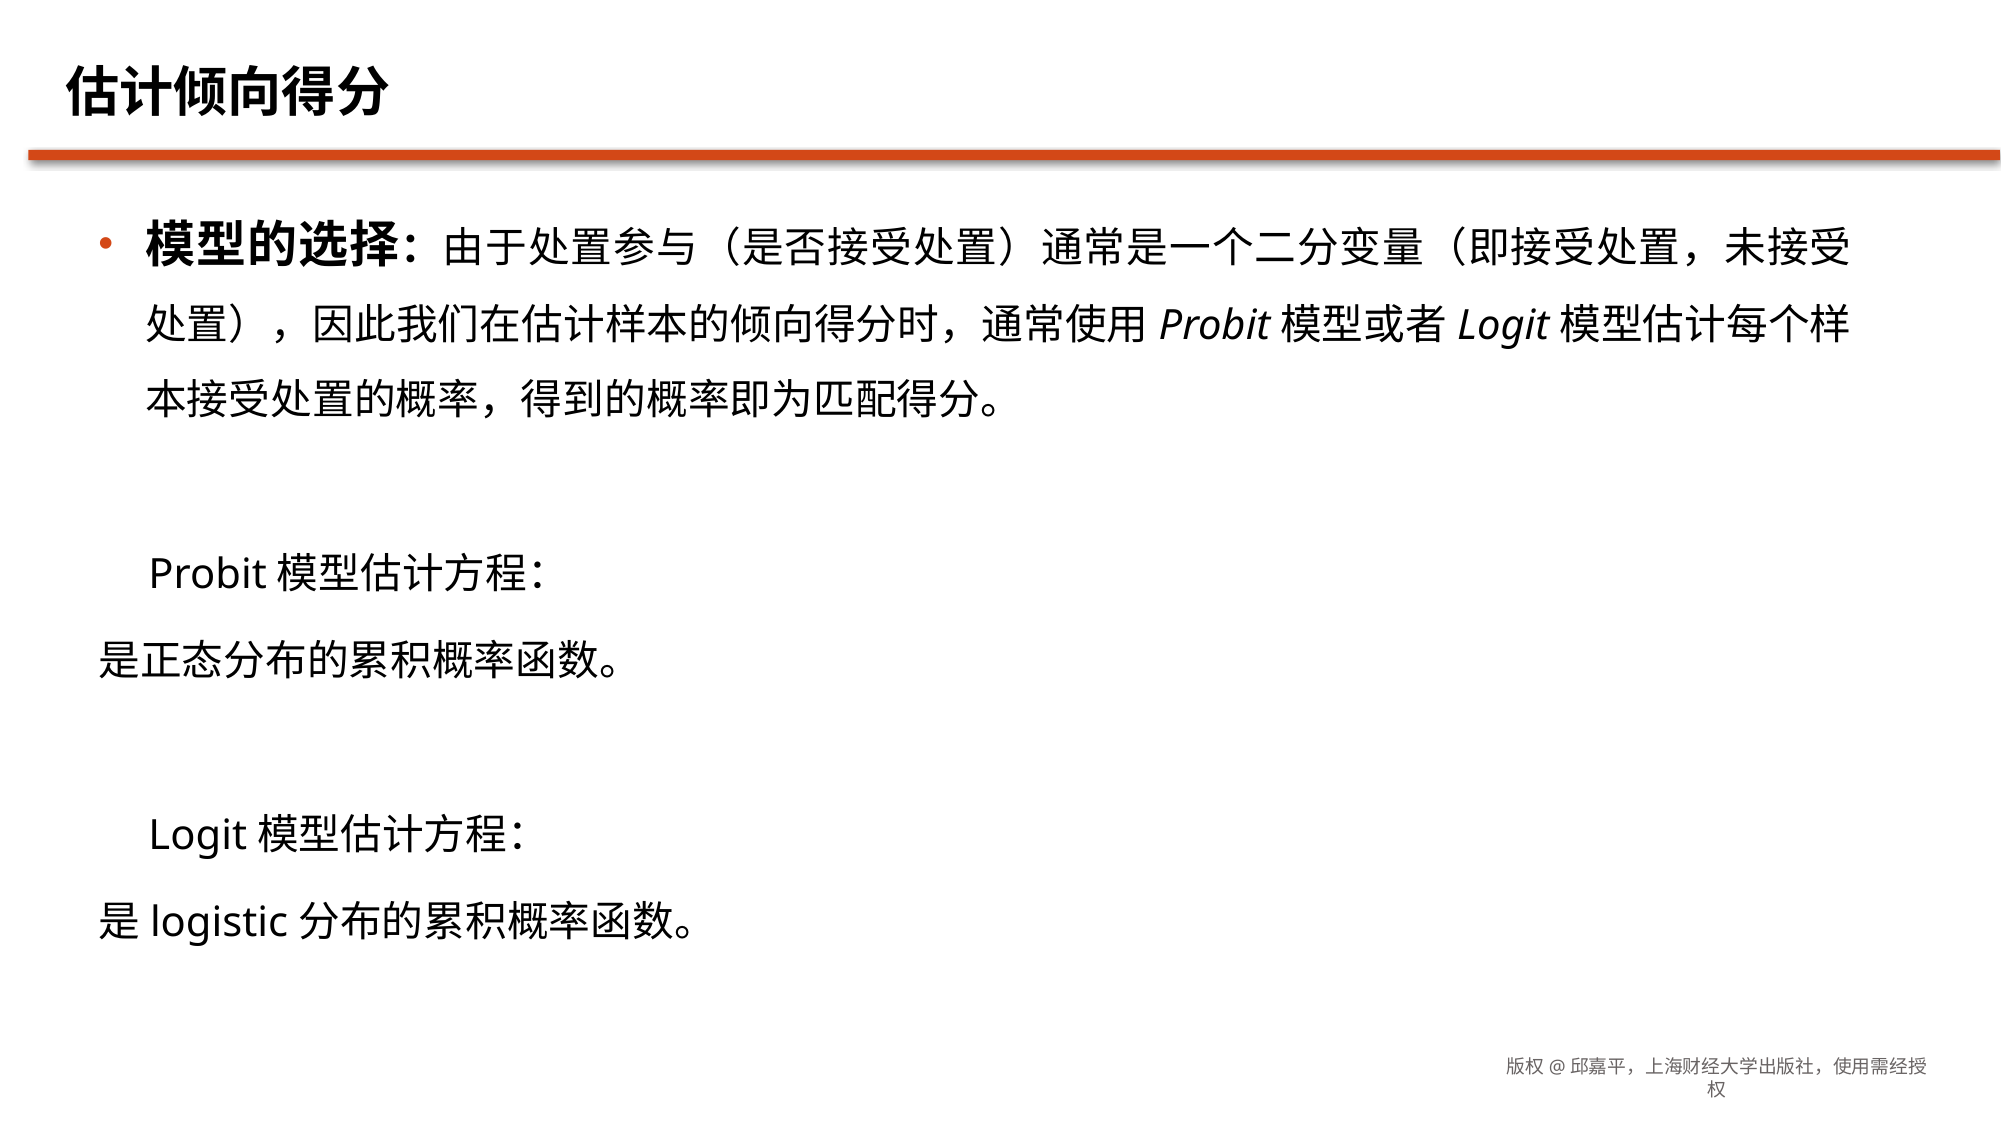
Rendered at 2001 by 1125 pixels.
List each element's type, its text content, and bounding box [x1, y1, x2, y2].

title 估计倾向得分 [50, 50, 1825, 138]
footer 版权@邱嘉平，上海财经大学出版社，使用需经授权 [1483, 1046, 1950, 1109]
